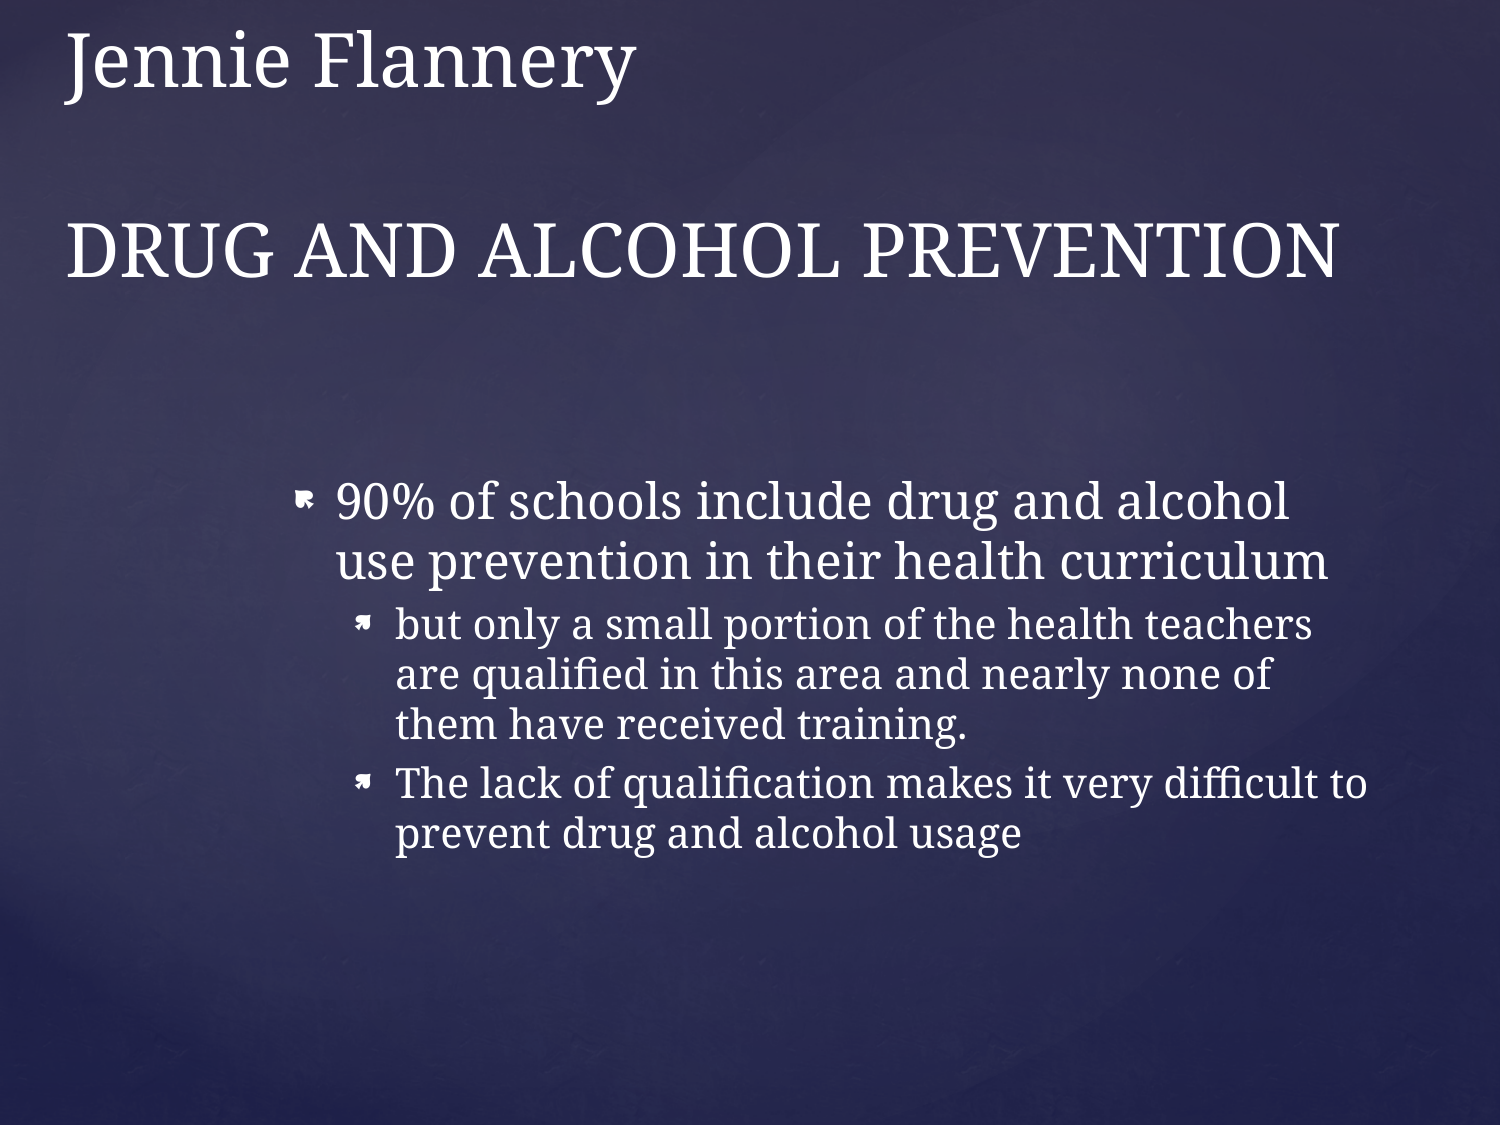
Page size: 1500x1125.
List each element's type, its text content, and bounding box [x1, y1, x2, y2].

list 90% of schools include drug and alcohol use prevention in their health curriculum but only a small portion of the health teachers are qualified in this area and nearly none of them have received training. The lack of qualification makes it very difficult to prevent drug and alcohol usage [275, 324, 1388, 1063]
title Jennie Flannery DRUG AND ALCOHOL PREVENTION [50, 0, 1438, 300]
